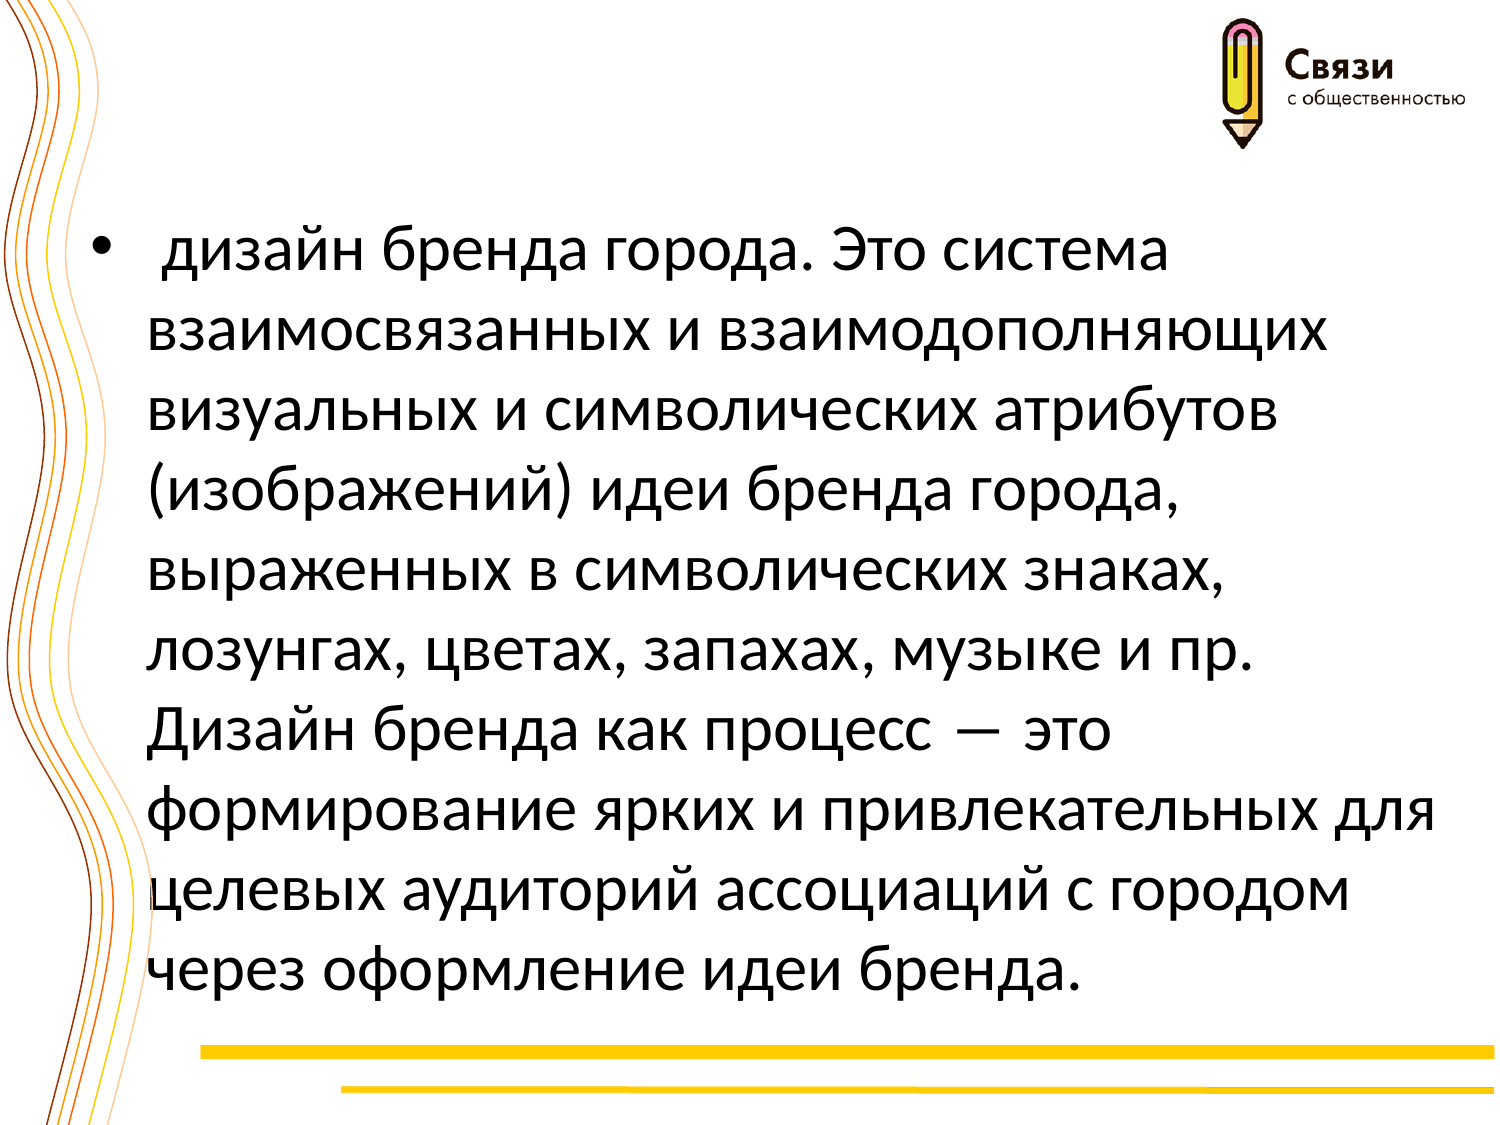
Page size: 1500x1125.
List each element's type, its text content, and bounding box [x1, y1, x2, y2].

list дизайн бренда города. Это система взаимосвязанных и взаимодополняющих визуальных и символических атрибутов (изображений) идеи бренда города, выраженных в символических знаках, лозунгах, цветах, запахах, музыке и пр. Дизайн бренда как процесс ― это формирование ярких и привлекательных для целевых аудиторий ассоциаций с городом через оформление идеи бренда. [213, 196, 1472, 1005]
picture [1222, 18, 1472, 150]
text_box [4, 0, 207, 1125]
picture [199, 1045, 1495, 1059]
picture [339, 1086, 1495, 1095]
